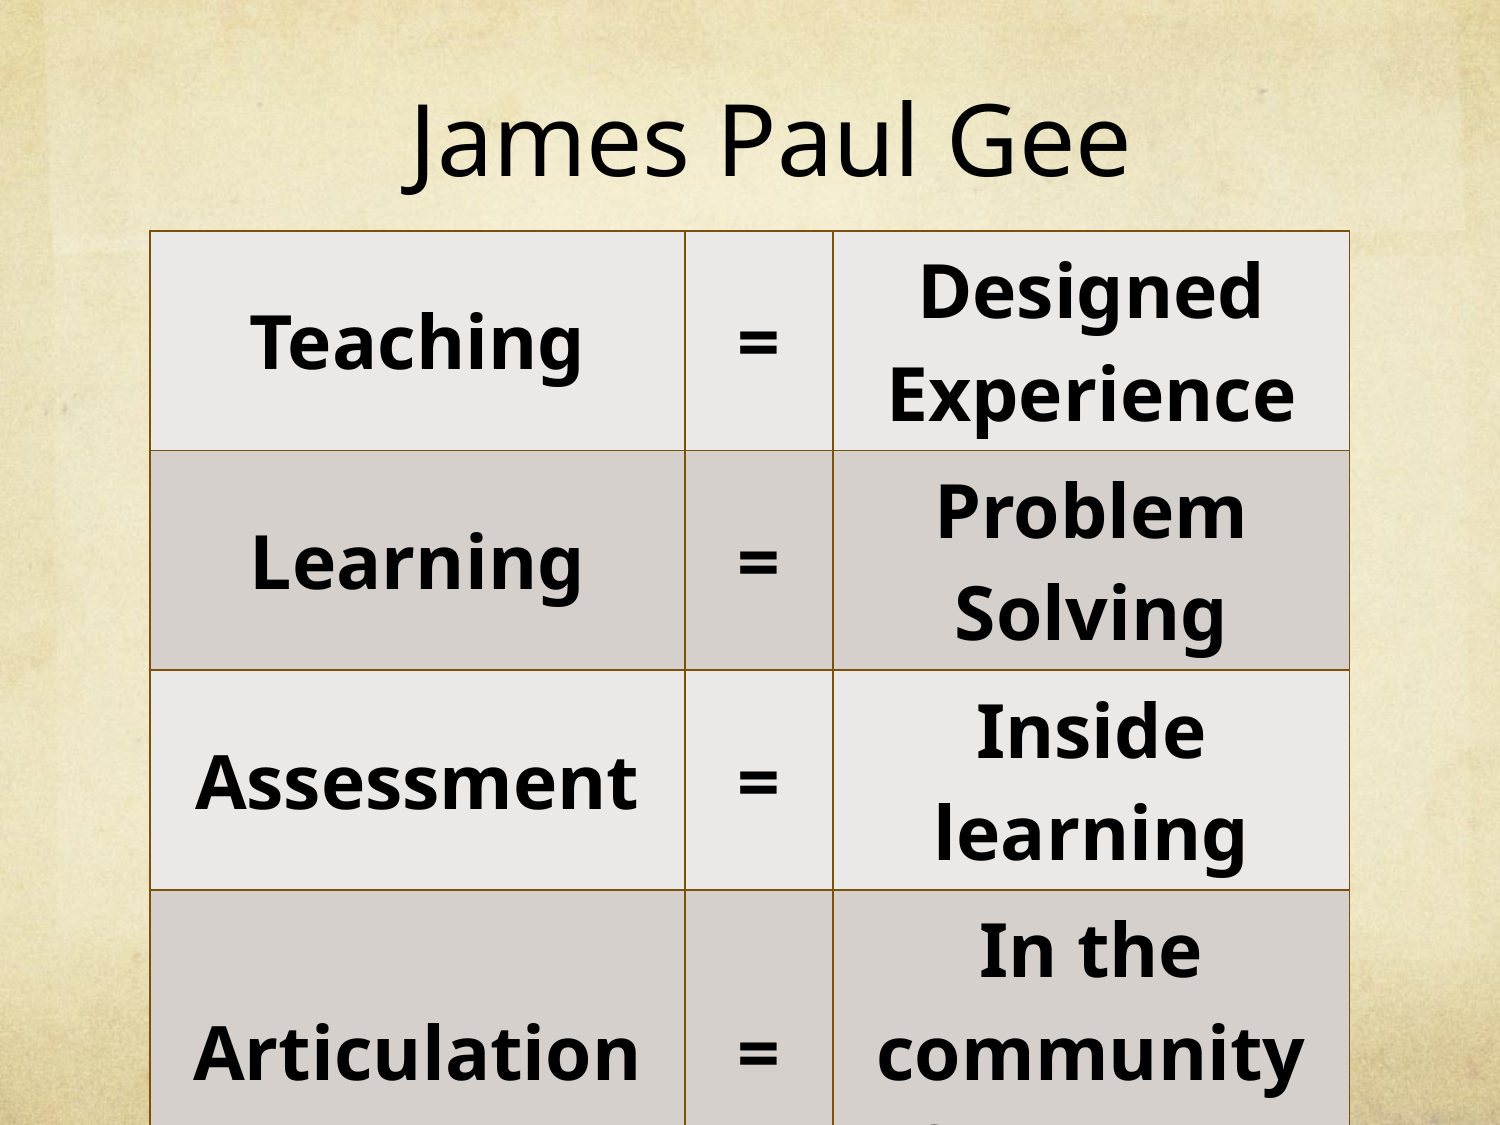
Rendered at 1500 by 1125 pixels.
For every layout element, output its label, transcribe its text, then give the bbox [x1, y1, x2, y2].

table_cell In the community of the game [834, 891, 1349, 1125]
table_cell = [686, 671, 832, 889]
table_header Designed Experience [834, 232, 1349, 450]
table_cell = [686, 891, 832, 1125]
table_cell Problem Solving [834, 451, 1349, 669]
table_header = [686, 232, 832, 450]
text_box James Paul Gee [394, 69, 1174, 205]
table_cell Assessment [151, 671, 684, 889]
picture [0, 0, 1500, 1125]
table_cell = [686, 451, 832, 669]
table_cell Articulation [151, 891, 684, 1125]
table_cell Inside learning [834, 671, 1349, 889]
table_cell Learning [151, 451, 684, 669]
table_header Teaching [151, 232, 684, 450]
